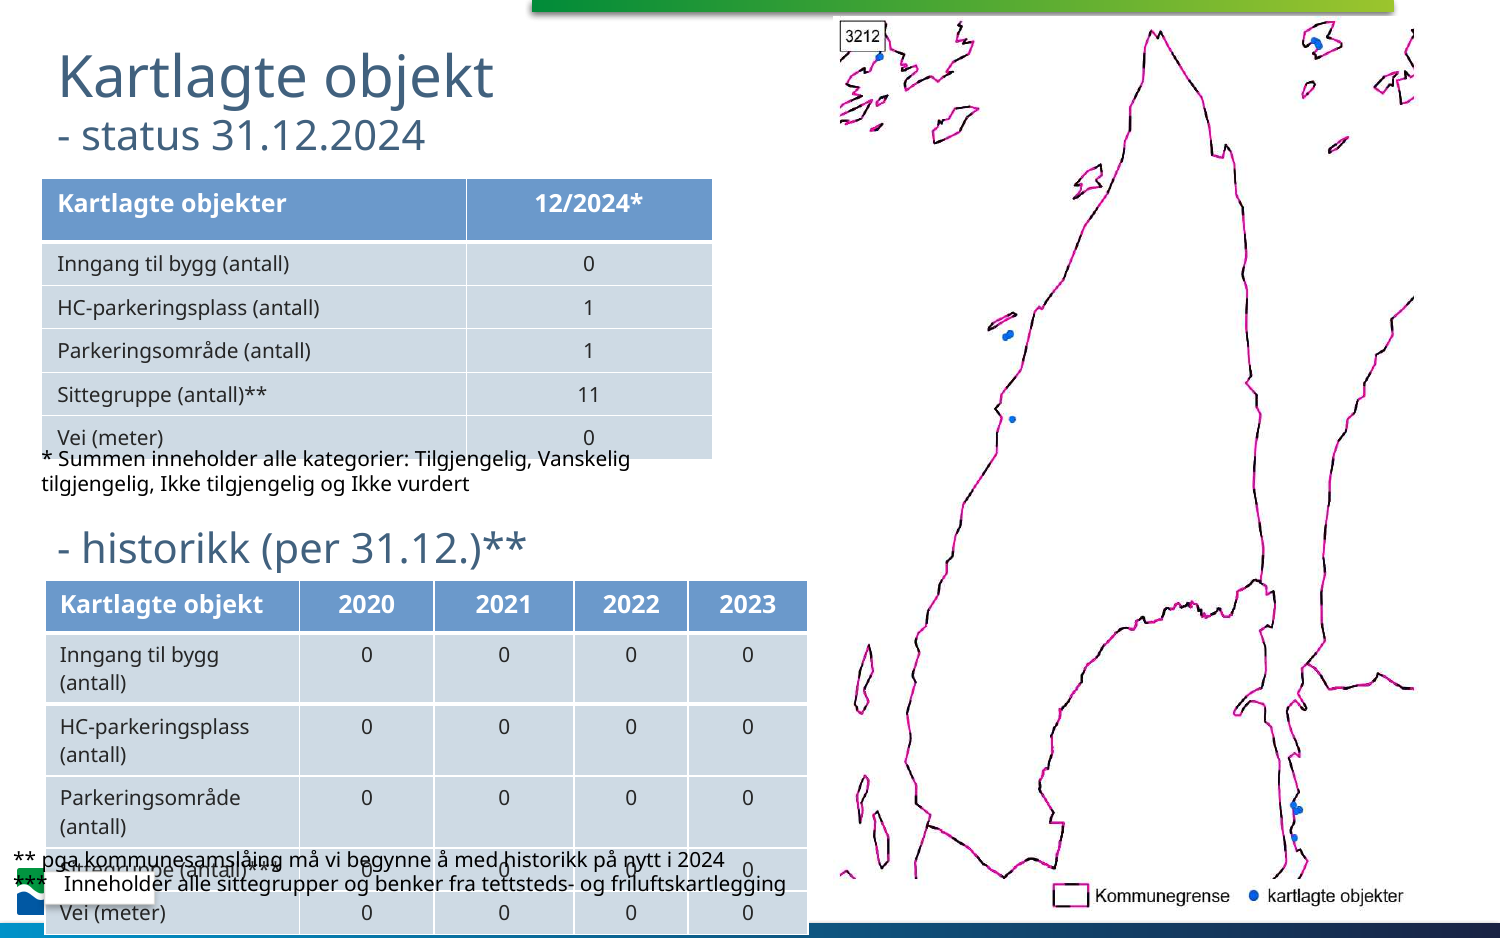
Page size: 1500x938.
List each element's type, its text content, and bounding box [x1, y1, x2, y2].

picture [833, 16, 1419, 913]
text_box - historikk (per 31.12.)** [42, 496, 828, 580]
table_cell 1 [467, 286, 712, 328]
table_cell Parkeringsområde (antall) [42, 329, 466, 372]
table_cell 0 [689, 635, 807, 702]
table_cell 0 [575, 706, 687, 775]
table_cell 0 [575, 777, 687, 838]
table_cell 0 [689, 892, 807, 934]
table_cell 0 [435, 706, 573, 775]
table_header Kartlagte objekter [42, 179, 466, 240]
table_cell 0 [300, 706, 433, 775]
table_cell Parkeringsområde (antall) [46, 777, 299, 838]
table_cell 0 [300, 904, 433, 934]
table_header 2020 [300, 581, 433, 631]
table_cell Inngang til bygg (antall) [42, 244, 466, 285]
table_cell 0 [689, 706, 807, 775]
table_cell 0 [802, 849, 807, 890]
table_cell 0 [300, 635, 433, 702]
table_header 2021 [435, 581, 573, 631]
table_header 2022 [575, 581, 687, 631]
table_header 2023 [689, 581, 807, 631]
table_cell Vei (meter) [42, 416, 466, 438]
table_cell 0 [575, 904, 687, 934]
table_cell 0 [689, 777, 807, 847]
table_cell 0 [300, 777, 433, 838]
table_cell 0 [467, 416, 712, 459]
table_cell 0 [435, 904, 573, 934]
table_cell HC-parkeringsplass (antall) [42, 286, 466, 328]
table_cell 0 [467, 244, 712, 285]
table_header Kartlagte objekt [46, 581, 299, 631]
table_cell 0 [435, 635, 573, 702]
text_box Kartlagte objekt - status 31.12.2024 [42, 24, 828, 167]
table_cell 11 [467, 373, 712, 415]
table_cell Sittegruppe (antall)** [42, 373, 466, 415]
table_cell HC-parkeringsplass (antall) [46, 706, 299, 775]
table_cell Vei (meter) [46, 904, 299, 934]
table_cell 1 [467, 329, 712, 372]
table_cell 0 [575, 635, 687, 702]
table_header 12/2024* [467, 179, 712, 240]
table_cell 0 [435, 777, 573, 838]
table_cell Inngang til bygg (antall) [46, 635, 299, 702]
text_box ** pga kommunesamslåing må vi begynne å med historikk på nytt i 2024 *** Inneholder alle sittegrupper og benker fra tettsteds- og friluftskartlegging [0, 838, 802, 904]
text_box * Summen inneholder alle kategorier: Tilgjengelig, Vanskelig tilgjengelig, Ikke tilgjengelig og Ikke vurdert [26, 438, 711, 504]
